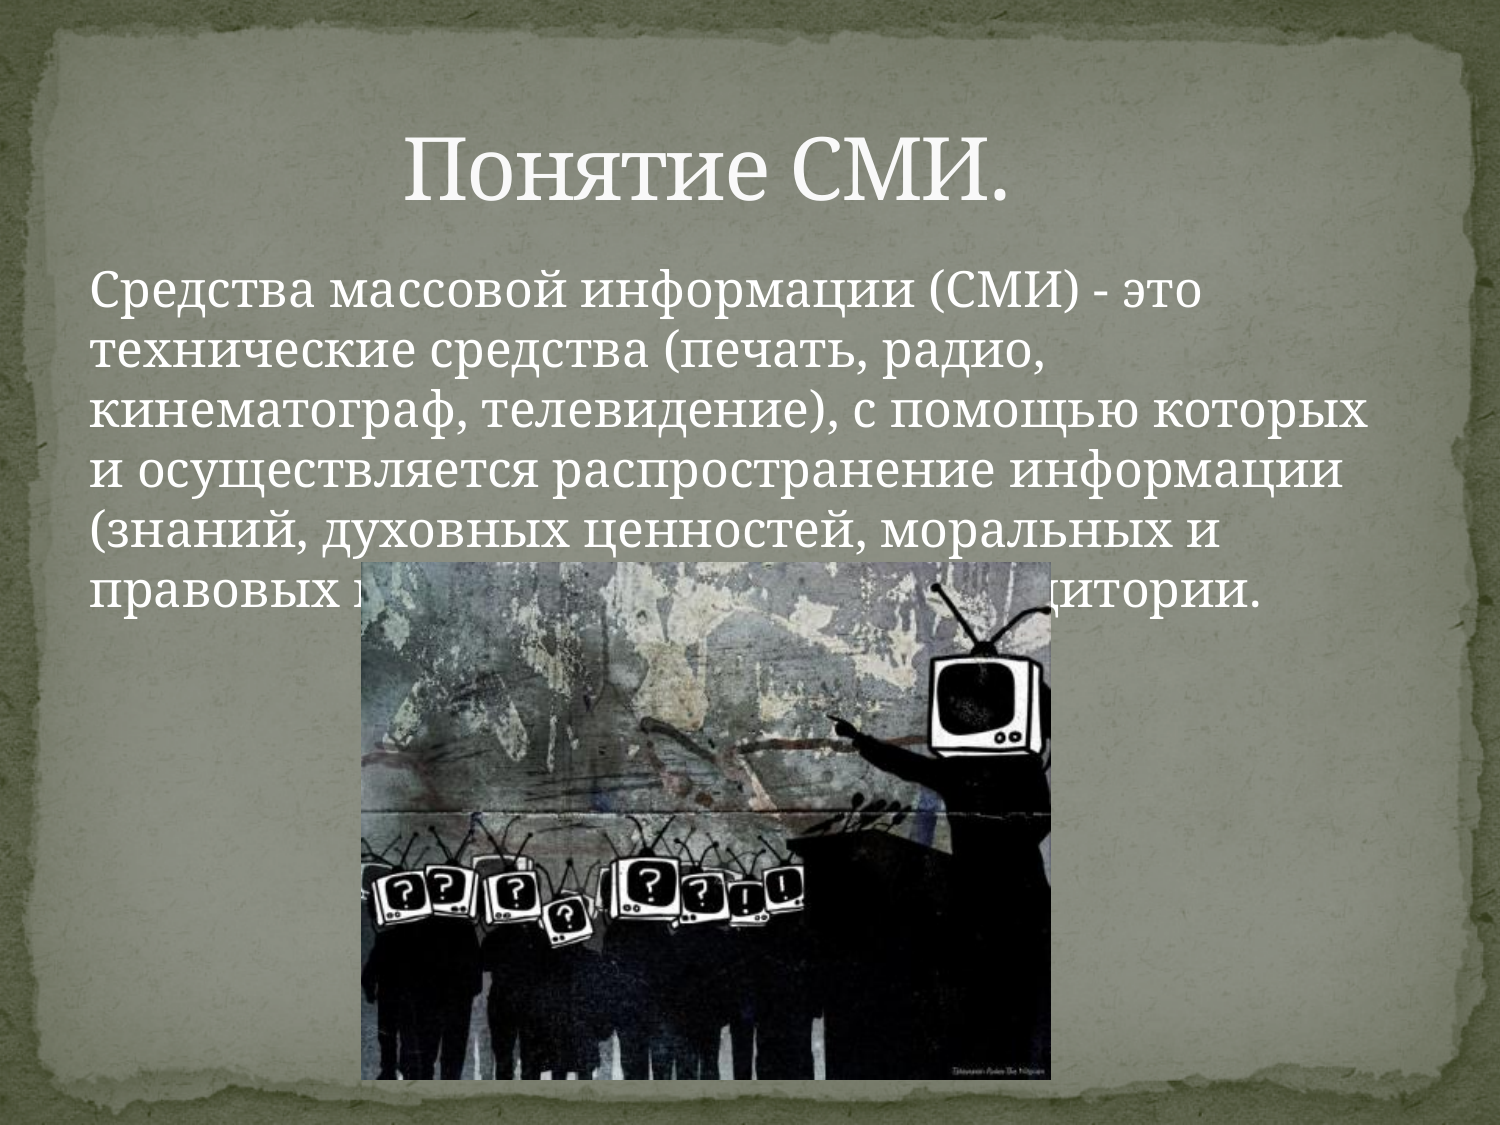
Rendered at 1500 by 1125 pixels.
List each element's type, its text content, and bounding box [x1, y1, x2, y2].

list Средства массовой информации (СМИ) - это технические средства (печать, радио, кинематограф, телевидение), с помощью которых и осуществляется распространение информации (знаний, духовных ценностей, моральных и правовых норм и т.п.) на большие аудитории. [75, 249, 1425, 1000]
picture [361, 562, 1051, 1080]
title Понятие СМИ. [74, 24, 1425, 225]
